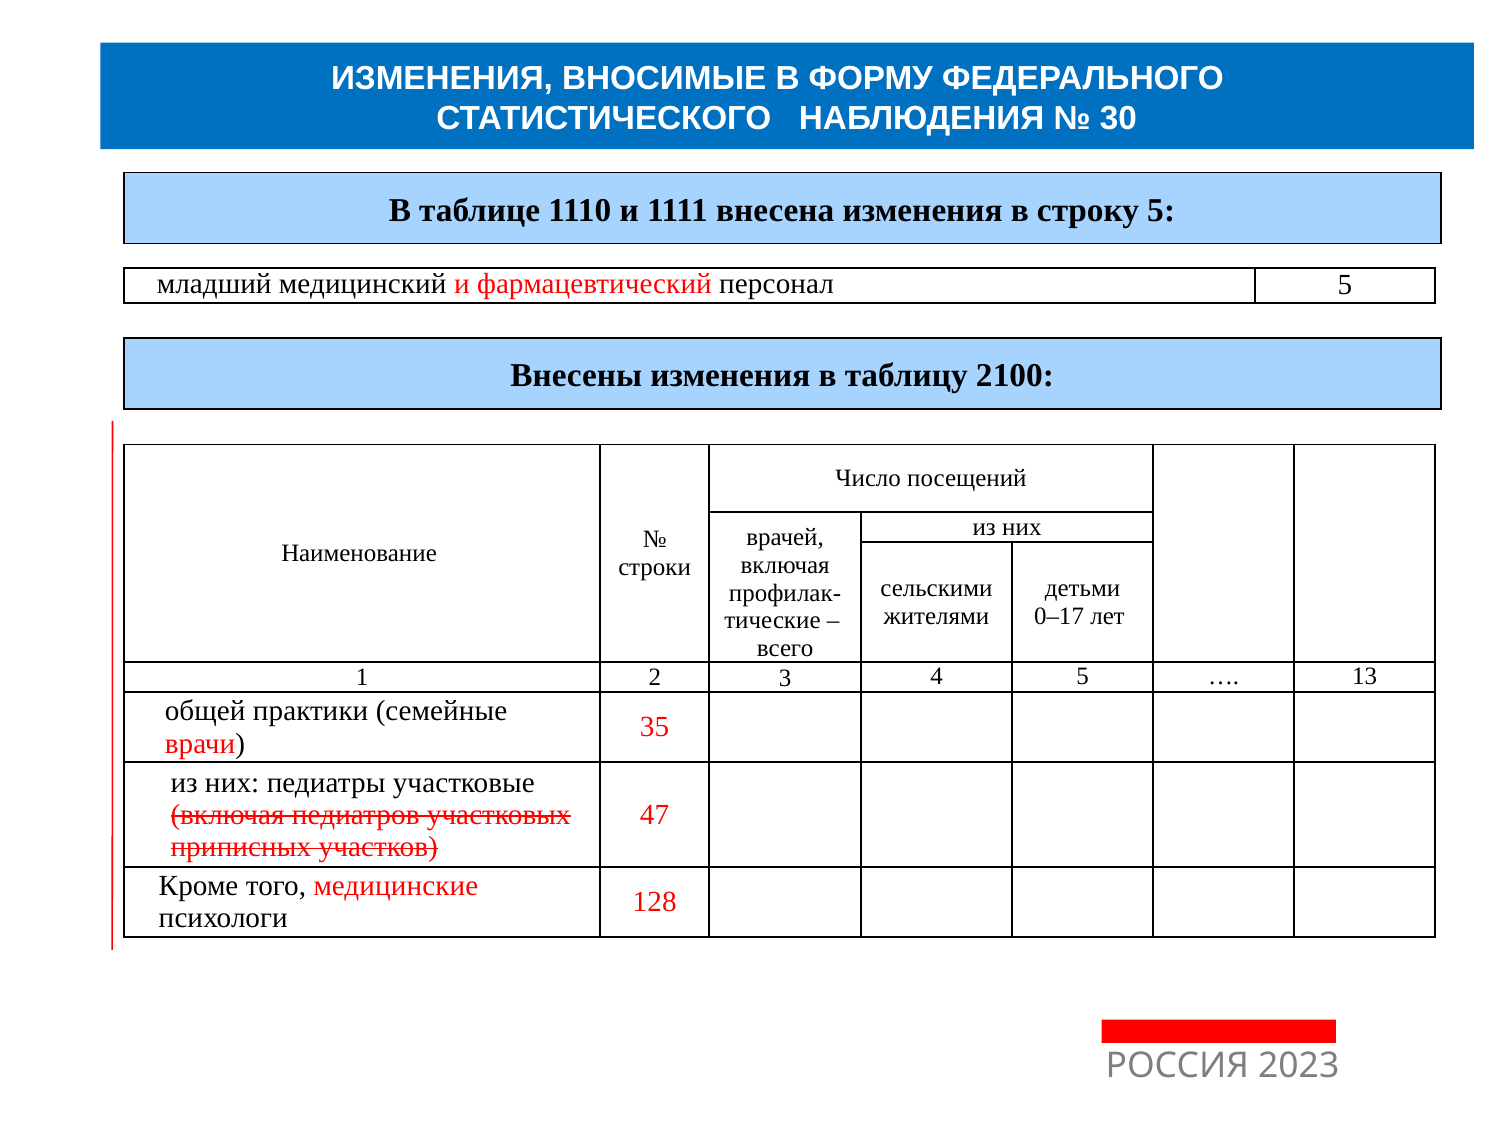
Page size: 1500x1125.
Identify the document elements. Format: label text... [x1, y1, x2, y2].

table_cell [1013, 693, 1152, 761]
table_header 5 [1256, 269, 1434, 302]
text_box ИЗМЕНЕНИЯ, ВНОСИМЫЕ В ФОРМУ ФЕДЕРАЛЬНОГО СТАТИСТИЧЕСКОГО НАБЛЮДЕНИЯ № 30 [98, 41, 1476, 151]
text_box [1101, 1019, 1336, 1043]
table_cell [710, 868, 860, 936]
table_header № строки [601, 445, 708, 661]
table_cell 35 [601, 693, 708, 761]
table_header Наименование [125, 445, 599, 661]
table_header Число посещений [710, 445, 1152, 511]
table_cell [862, 763, 1011, 866]
table_cell 47 [601, 763, 708, 866]
table_cell [862, 868, 1011, 936]
table_cell [862, 693, 1011, 761]
table_cell [710, 693, 860, 761]
table_cell [1013, 763, 1152, 866]
table_cell врачей, включая профилак-тические – всего [710, 513, 860, 661]
table_cell общей практики (семейные врачи) [125, 693, 599, 761]
table_cell 13 [1295, 663, 1434, 691]
text_box В таблице 1110 и 1111 внесена изменения в строку 5: [123, 172, 1442, 244]
table_cell [1154, 868, 1293, 936]
table_cell 128 [601, 868, 708, 936]
table_cell сельскими жителями [862, 543, 1011, 661]
table_header младший медицинский и фармацевтический персонал [125, 269, 1254, 302]
table_cell [1154, 693, 1293, 761]
table_cell [1295, 868, 1434, 936]
text_box [0, 349, 1500, 1083]
table_header [1295, 445, 1434, 661]
table_cell 5 [1013, 663, 1152, 691]
table_cell Кроме того, медицинские психологи [125, 868, 599, 936]
table_cell из них: педиатры участковые (включая педиатров участковых приписных участков) [125, 763, 599, 866]
table_cell 2 [601, 663, 708, 691]
table_cell 4 [862, 663, 1011, 691]
text_box Внесены изменения в таблицу 2100: [123, 338, 1442, 409]
table_cell [710, 763, 860, 866]
table_cell 3 [710, 663, 860, 691]
table_cell [1154, 763, 1293, 866]
table_cell детьми 0–17 лет [1013, 543, 1152, 661]
table_cell [1295, 763, 1434, 866]
text_box [112, 617, 123, 663]
table_cell [1295, 693, 1434, 761]
table_cell из них [862, 513, 1152, 541]
table_cell 1 [125, 663, 599, 691]
table_cell [1013, 868, 1152, 936]
table_cell …. [1154, 663, 1293, 691]
table_header [1154, 445, 1293, 661]
subtitle РОССИЯ 2023 [1089, 1042, 1372, 1114]
